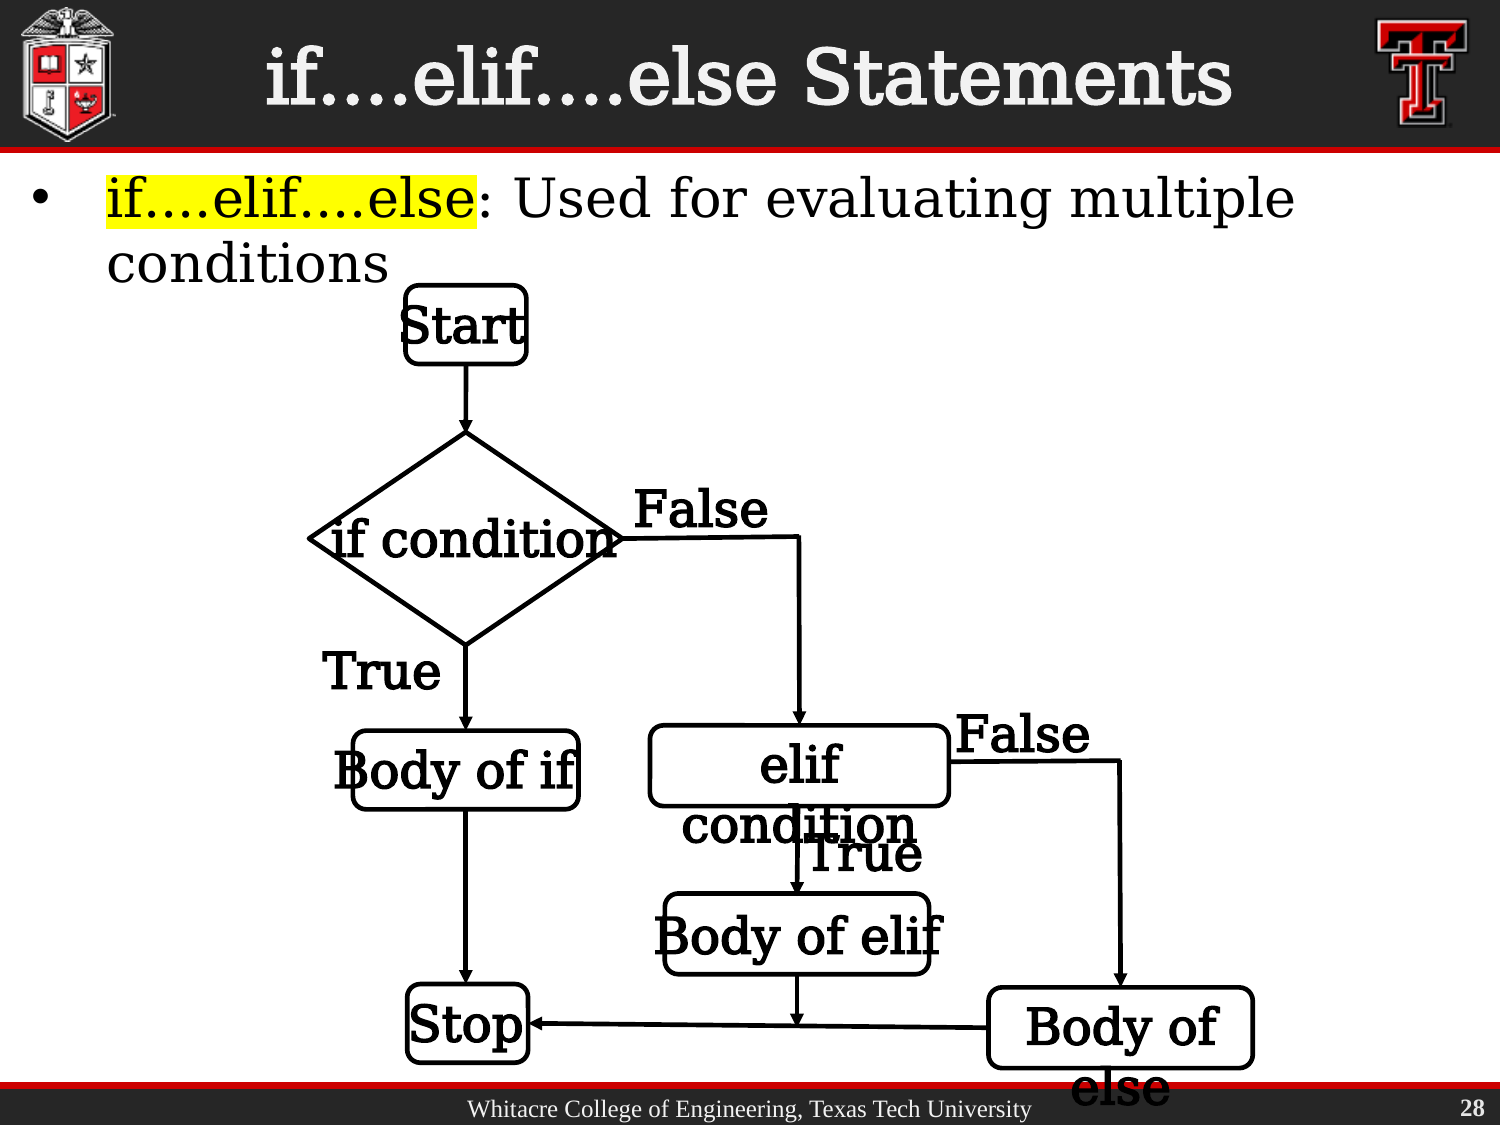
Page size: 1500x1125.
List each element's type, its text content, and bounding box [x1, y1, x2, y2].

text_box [308, 285, 1282, 1069]
slide_number 28 [1392, 1086, 1500, 1125]
picture [1373, 14, 1472, 128]
title if....elif....else Statements [151, 6, 1349, 141]
text_box if....elif....else: Used for evaluating multiple conditions [16, 156, 1447, 301]
picture [21, 7, 116, 142]
